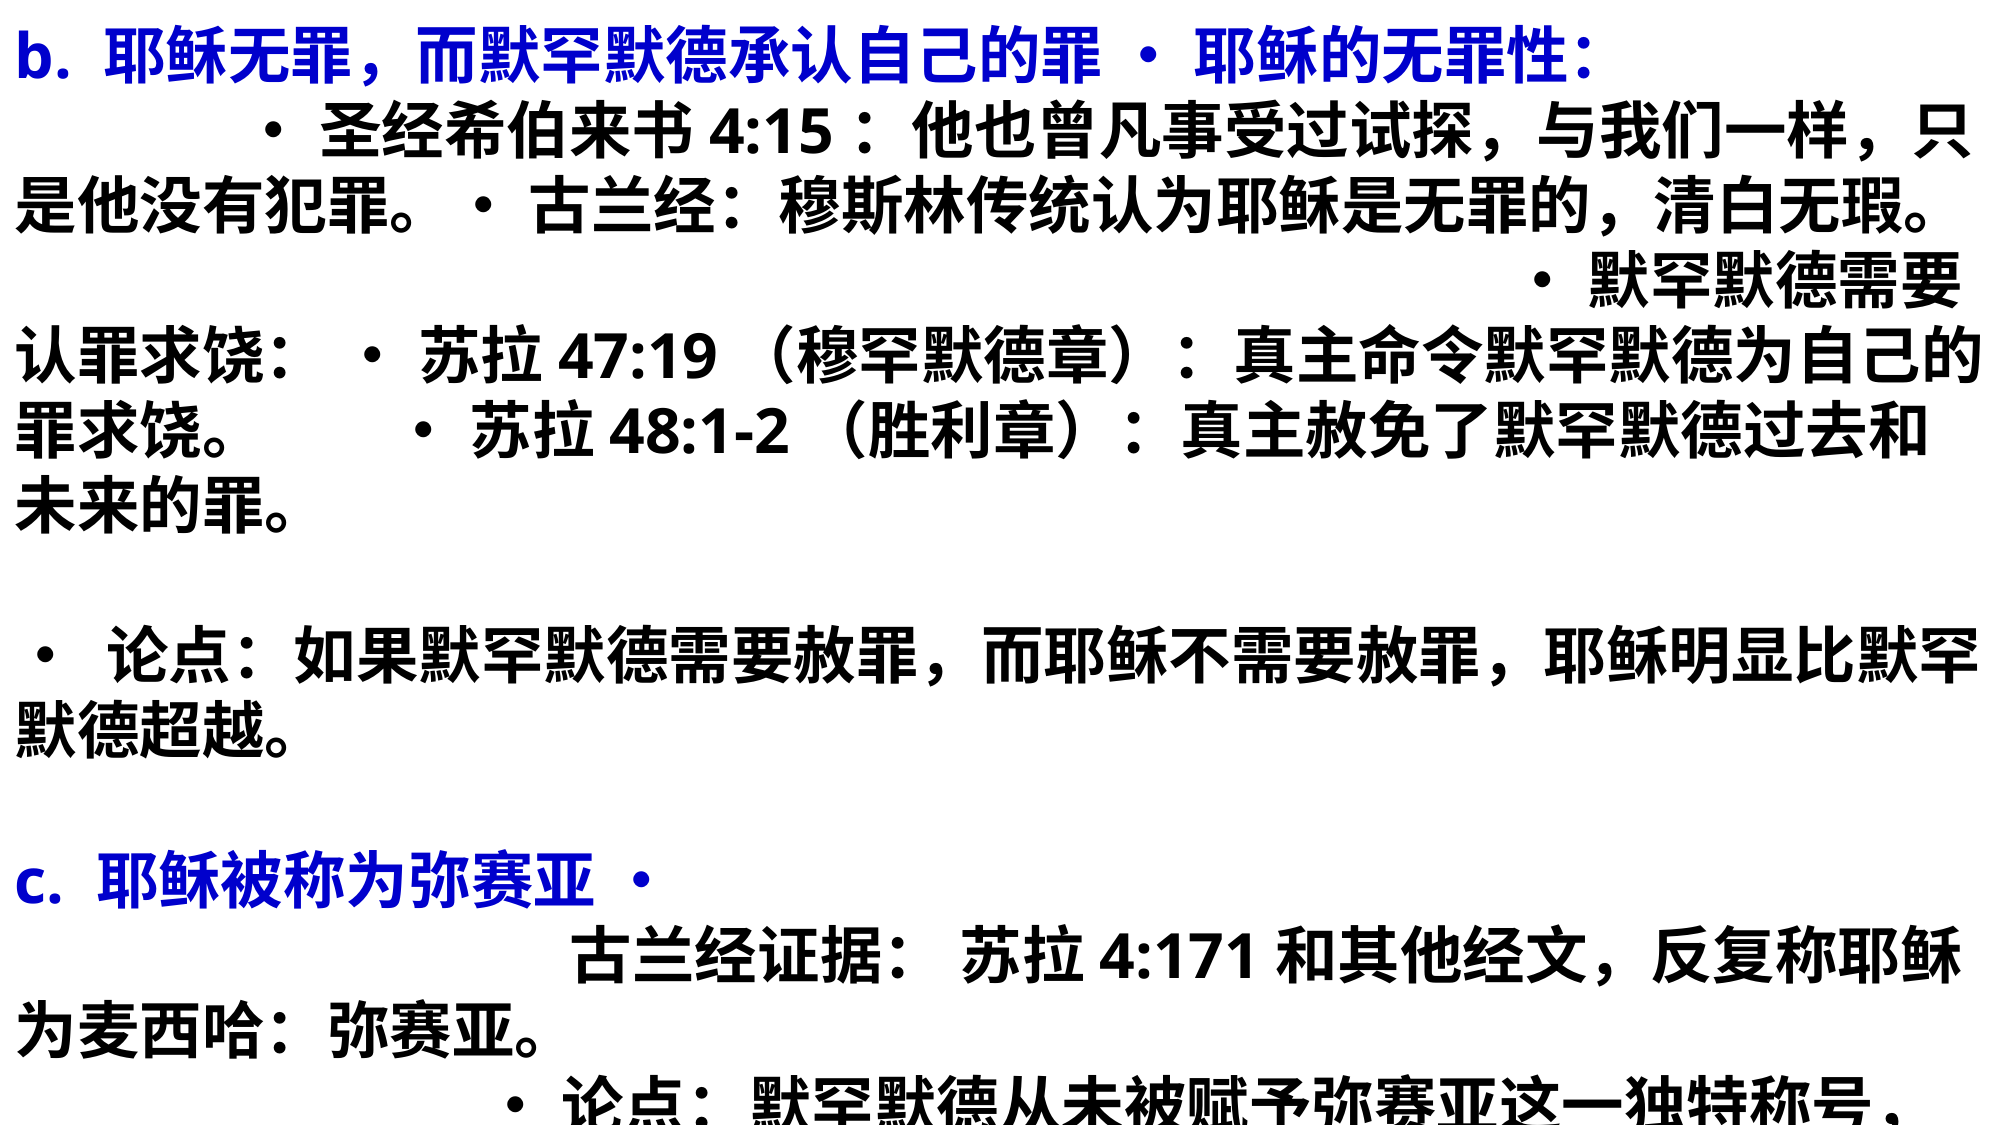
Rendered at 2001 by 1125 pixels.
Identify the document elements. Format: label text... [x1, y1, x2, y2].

text_box b. 耶稣无罪，而默罕默德承认自己的罪 • 耶稣的无罪性： • 圣经希伯来书4:15：他也曾凡事受过试探，与我们一样，只是他没有犯罪。• 古兰经：穆斯林传统认为耶稣是无罪的，清白无瑕。 • 默罕默德需要认罪求饶： • 苏拉47:19（穆罕默德章）：真主命令默罕默德为自己的罪求饶。 • 苏拉48:1-2（胜利章）：真主赦免了默罕默德过去和未来的罪。 • 论点：如果默罕默德需要赦罪，而耶稣不需要赦罪，耶稣明显比默罕默德超越。 c. 耶稣被称为弥赛亚 • 古兰经证据： 苏拉4:171和其他经文，反复称耶稣为麦西哈：弥赛亚。 • 论点：默罕默德从未被赋予弥赛亚这一独特称号，表明耶稣的使命地位更高。 [0, 9, 2000, 1125]
